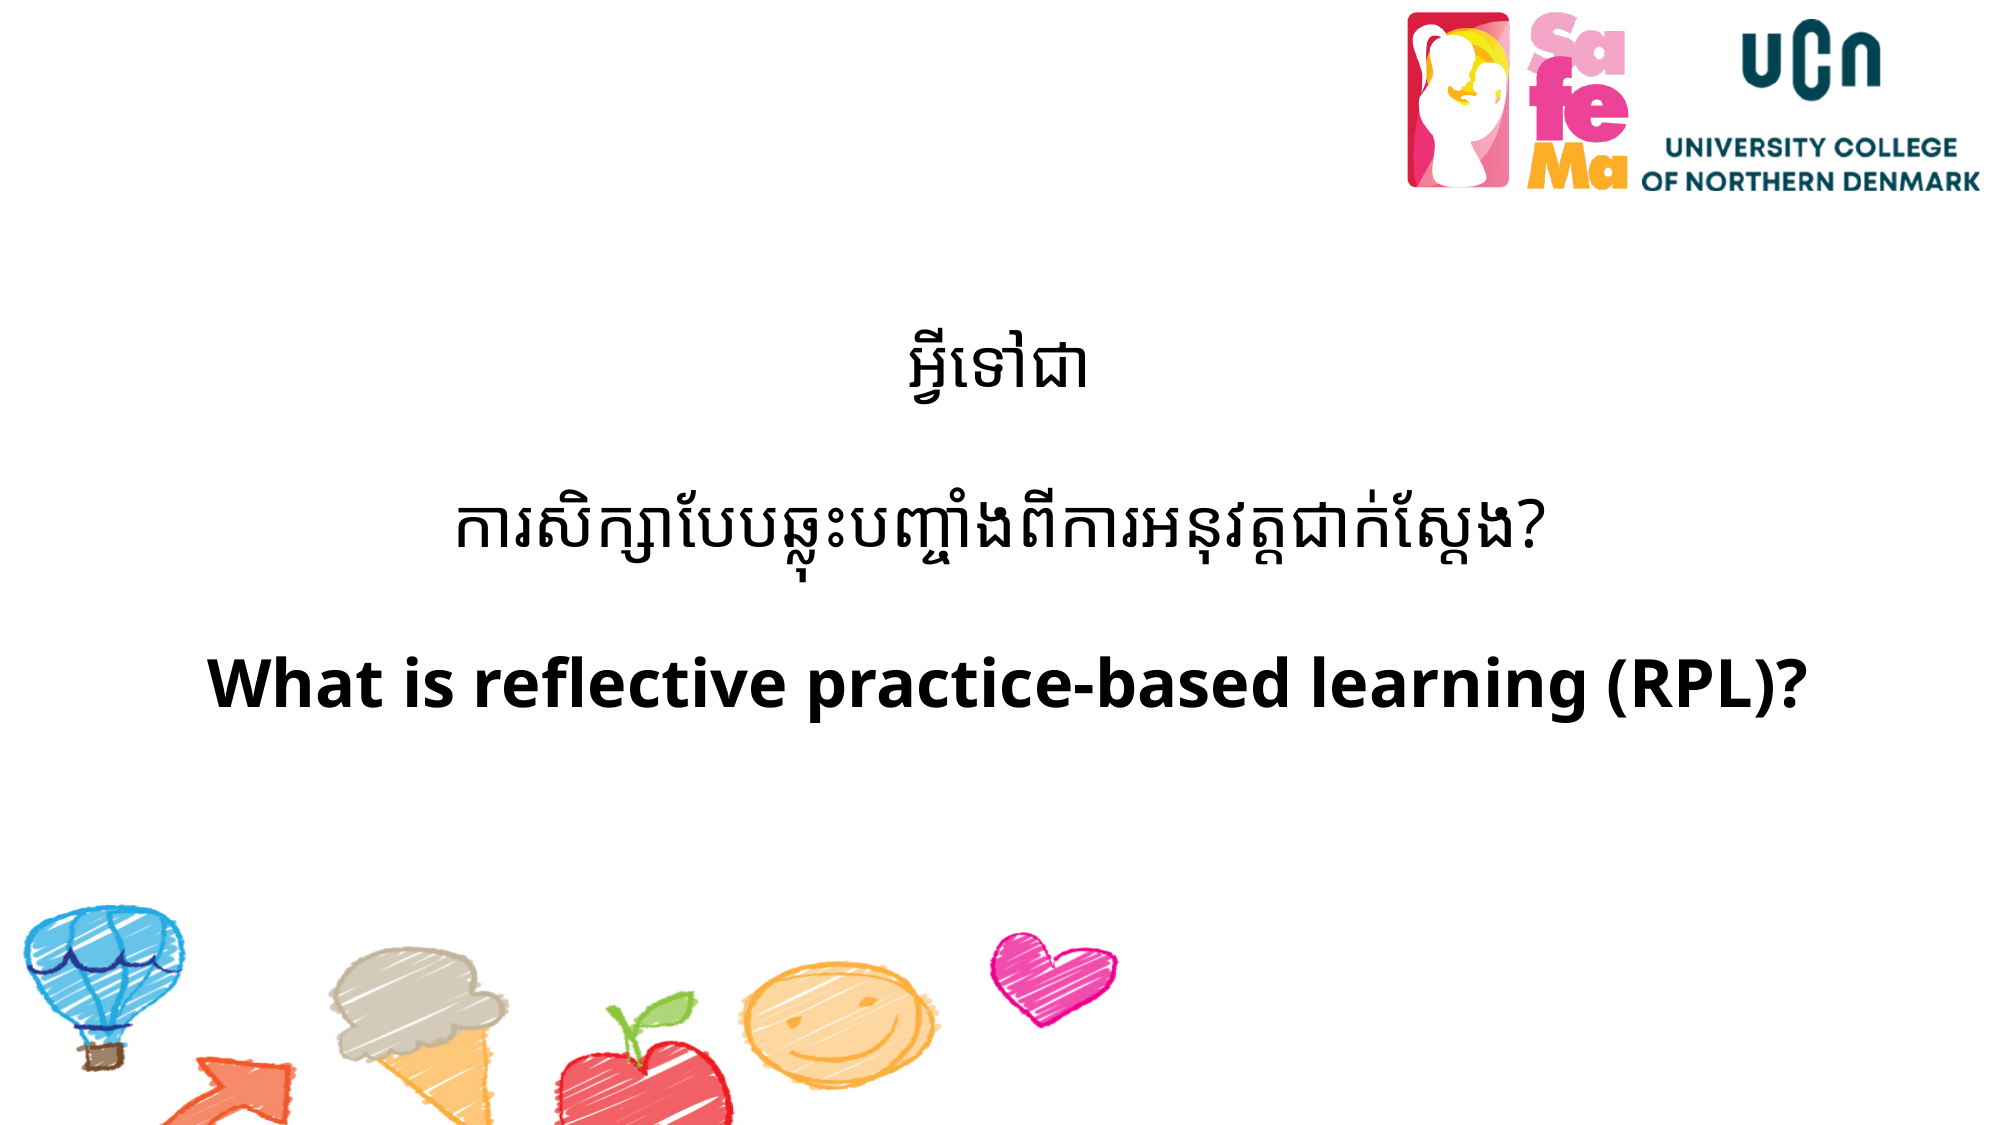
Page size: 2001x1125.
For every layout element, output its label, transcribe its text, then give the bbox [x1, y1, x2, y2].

picture [1406, 11, 1629, 190]
picture [1642, 19, 1980, 191]
picture [17, 870, 1671, 1125]
text_box អ្វីទៅជា ការសិក្សាបែបឆ្លុះបញ្ចាំងពីការអនុវត្តជាក់ស្តែង? What is reflective practice-based learning (RPL)? [129, 233, 1870, 728]
